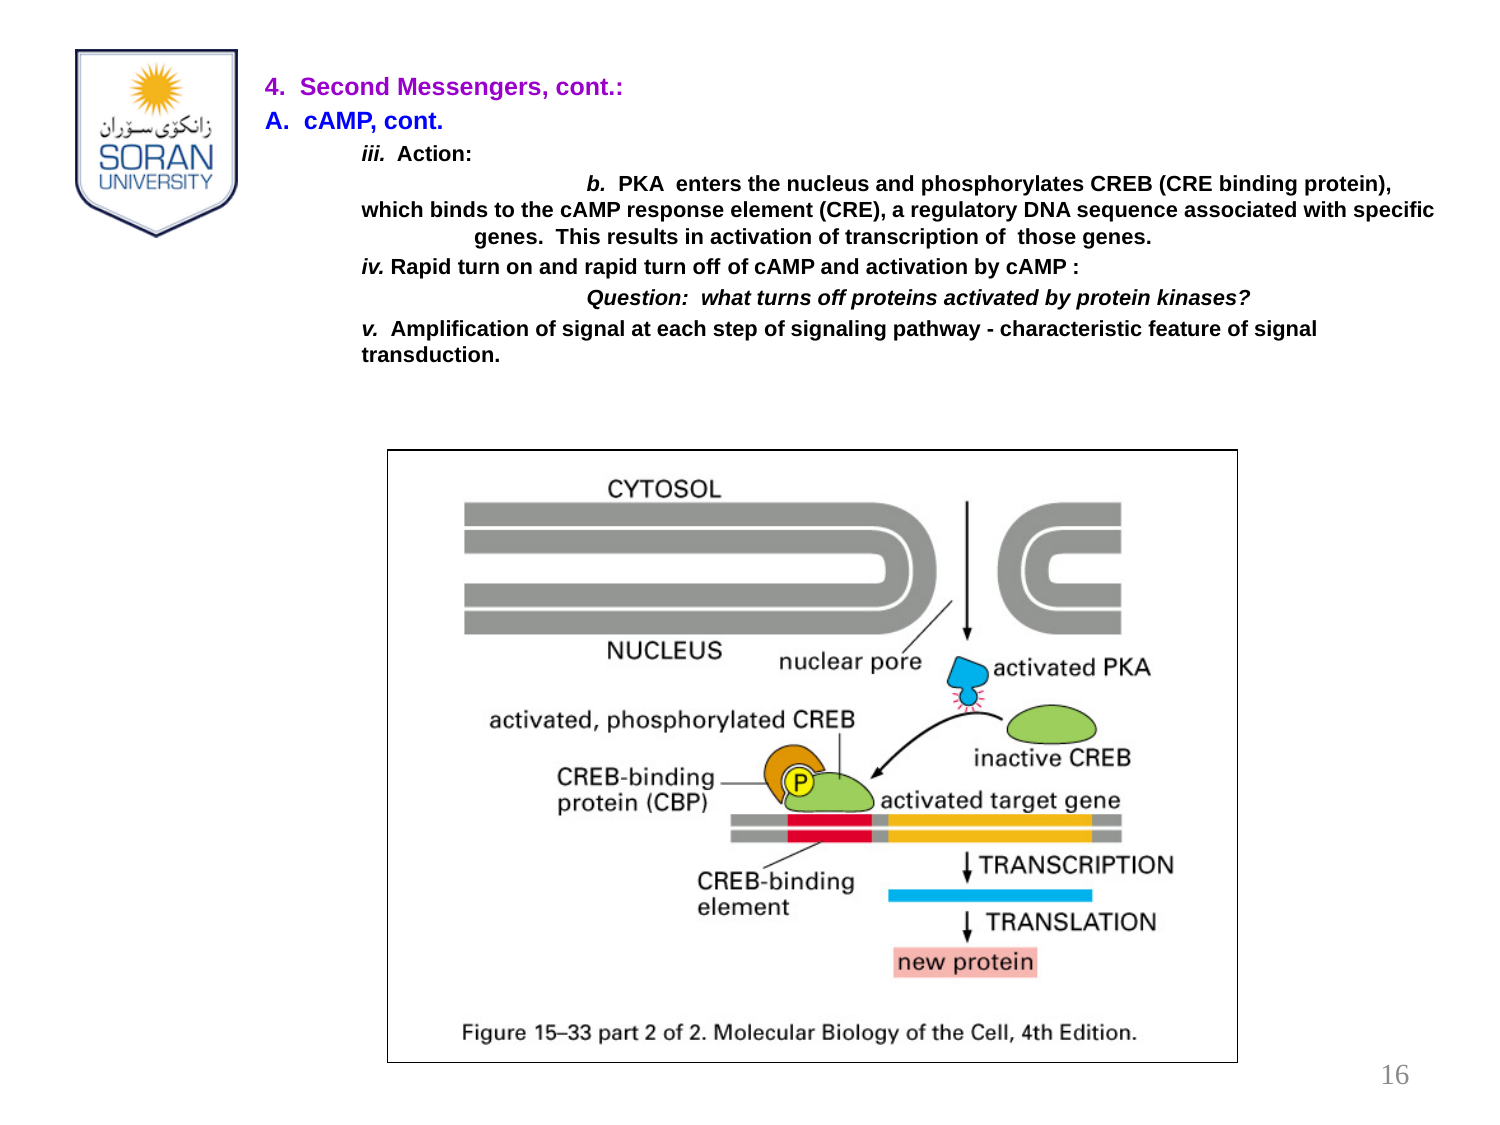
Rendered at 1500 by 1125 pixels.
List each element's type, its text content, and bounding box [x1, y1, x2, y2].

picture [75, 49, 238, 238]
picture [462, 474, 1176, 1045]
subtitle 4. Second Messengers, cont.: A. cAMP, cont. iii. Action: b. PKA enters the nucleus and phosphorylates CREB (CRE binding protein), which binds to the cAMP response element (CRE), a regulatory DNA sequence associated with specific genes. This results in activation of transcription of those genes. iv. Rapid turn on and rapid turn off of cAMP and activation by cAMP : Question: what turns off proteins activated by protein kinases? v. Amplification of signal at each step of signaling pathway - characteristic feature of signal transduction. [249, 62, 1463, 475]
text_box [387, 449, 1238, 1063]
slide_number 16 [1074, 1042, 1425, 1103]
